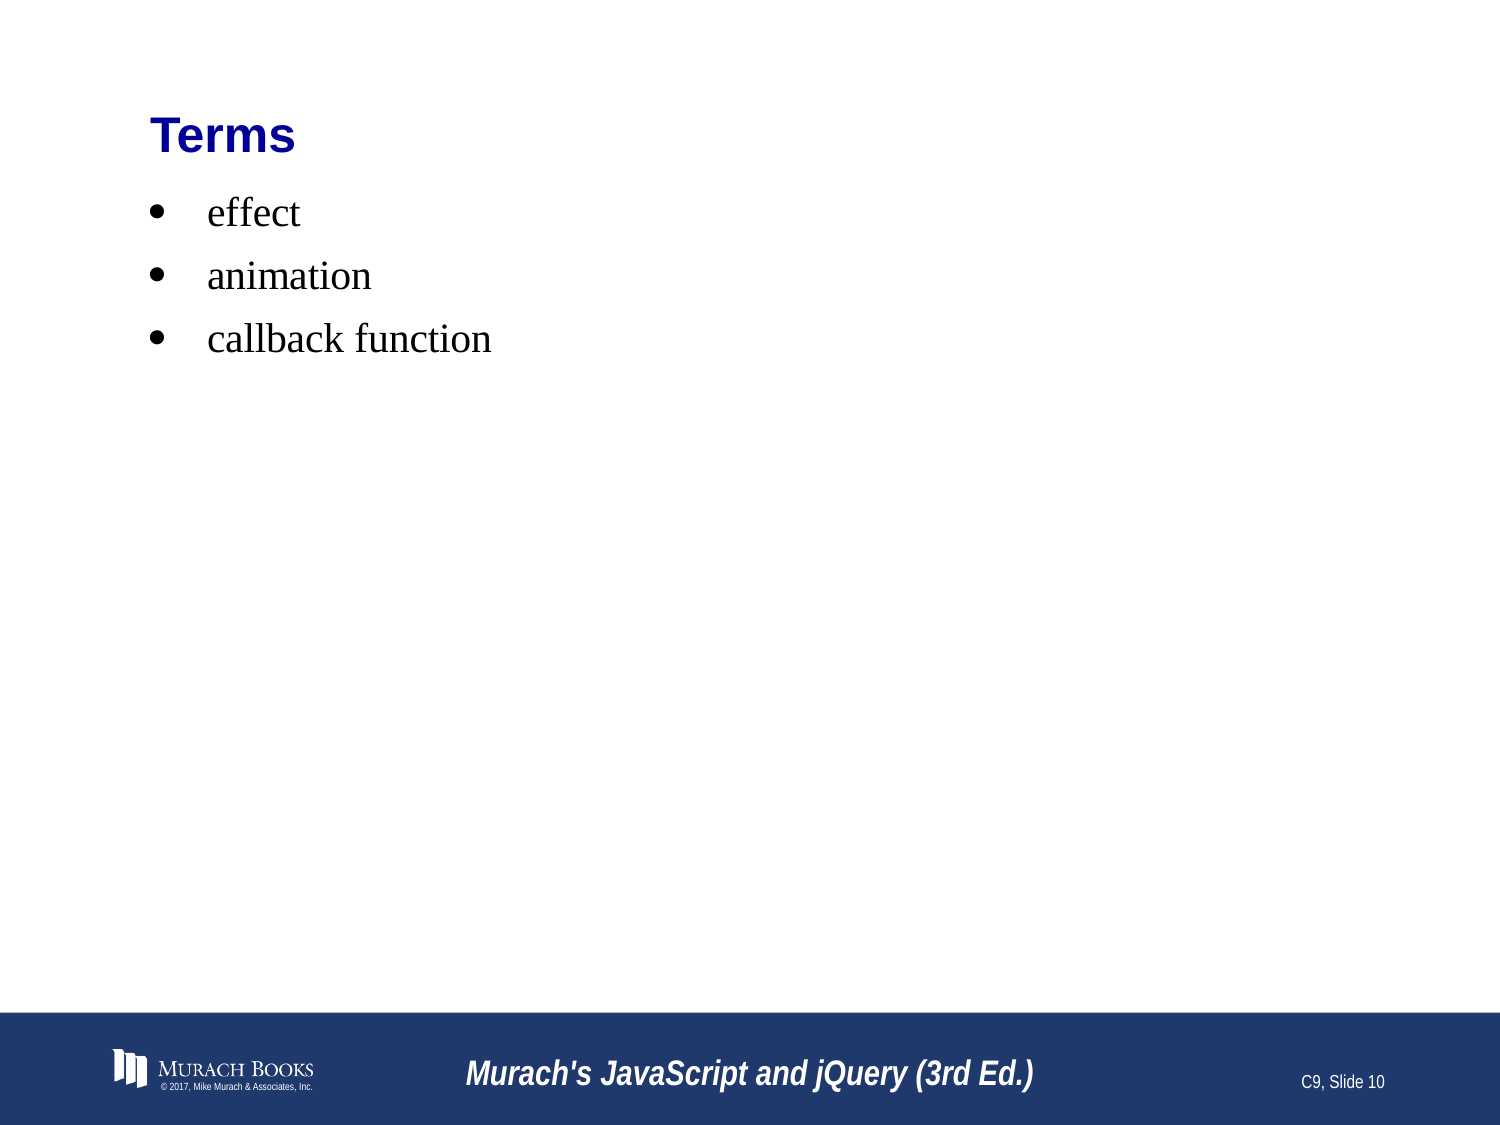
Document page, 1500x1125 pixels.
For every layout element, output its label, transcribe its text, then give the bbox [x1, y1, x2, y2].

footer © 2017, Mike Murach & Associates, Inc. [12, 1025, 463, 1100]
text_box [149, 184, 1348, 376]
slide_number C9, Slide 10 [1087, 1025, 1400, 1100]
slide_number Murach's JavaScript and jQuery (3rd Ed.) [463, 1025, 1050, 1100]
title Terms [150, 102, 1350, 164]
